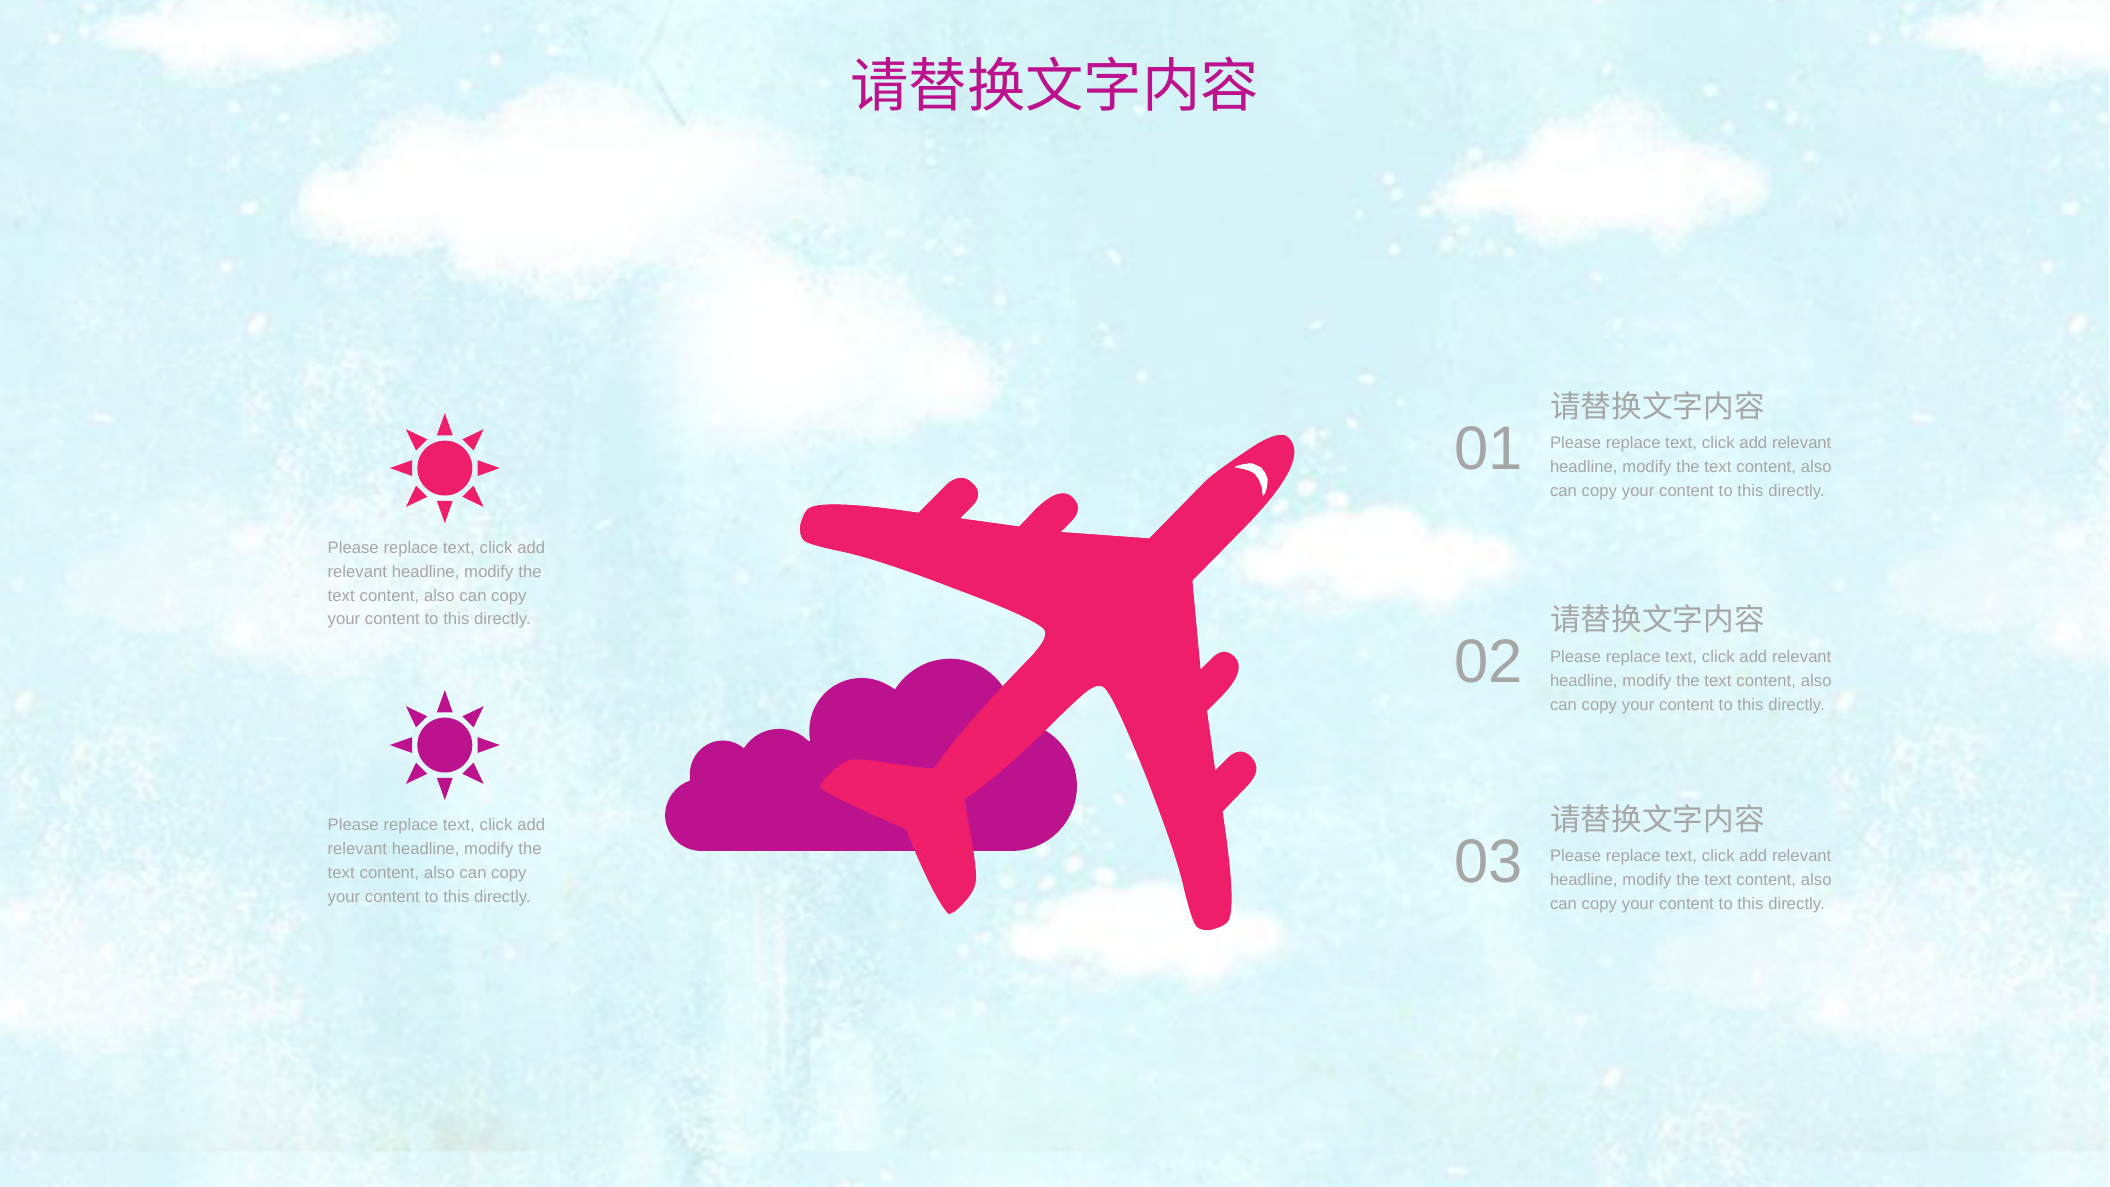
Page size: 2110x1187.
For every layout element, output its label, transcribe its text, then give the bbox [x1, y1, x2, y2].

text_box 请替换文字内容 [795, 26, 1314, 125]
text_box [416, 716, 474, 774]
text_box [460, 427, 486, 453]
text_box [386, 735, 414, 755]
text_box 03 [1454, 806, 1523, 895]
text_box [460, 704, 486, 730]
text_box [799, 431, 1305, 931]
text_box [435, 776, 455, 804]
text_box Please replace text, click add relevant headline, modify the text content, also can copy your content to this directly. [327, 532, 562, 629]
text_box Please replace text, click add relevant headline, modify the text content, also can copy your content to this directly. [1549, 641, 1857, 714]
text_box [665, 658, 799, 851]
text_box [403, 483, 429, 510]
text_box 请替换文字内容 [1549, 592, 1766, 637]
text_box Please replace text, click add relevant headline, modify the text content, also can copy your content to this directly. [327, 809, 562, 906]
text_box 请替换文字内容 [1549, 379, 1766, 424]
text_box 02 [1454, 606, 1523, 695]
picture [0, 0, 2110, 1187]
text_box 请替换文字内容 [1549, 792, 1766, 837]
text_box [386, 458, 414, 478]
text_box [435, 499, 455, 527]
text_box [403, 704, 429, 730]
text_box [403, 760, 429, 787]
text_box [435, 410, 455, 437]
text_box [460, 760, 486, 787]
text_box [403, 427, 429, 453]
text_box Please replace text, click add relevant headline, modify the text content, also can copy your content to this directly. [1549, 841, 1857, 913]
text_box [460, 483, 486, 510]
text_box [476, 458, 503, 478]
text_box [476, 735, 503, 755]
text_box [416, 439, 474, 497]
text_box Please replace text, click add relevant headline, modify the text content, also can copy your content to this directly. [1549, 428, 1857, 501]
text_box [435, 687, 455, 714]
text_box 01 [1454, 393, 1523, 482]
